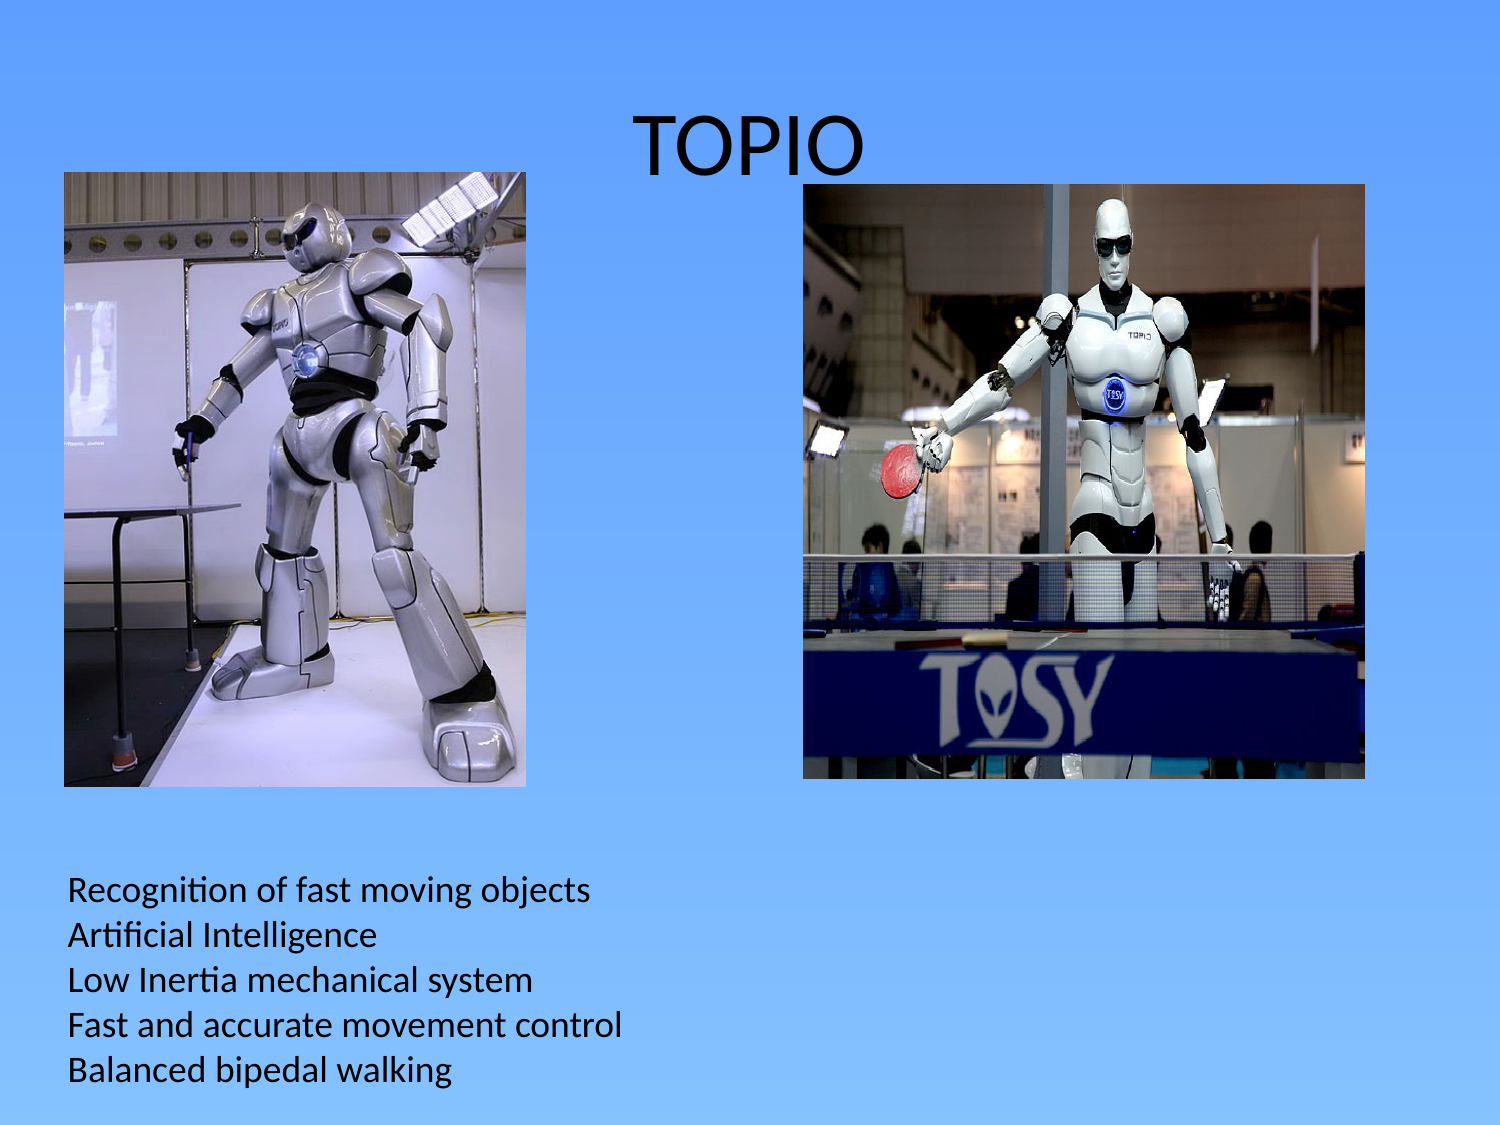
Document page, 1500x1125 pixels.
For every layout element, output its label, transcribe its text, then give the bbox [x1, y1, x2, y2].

text_box Recognition of fast moving objects Artificial Intelligence Low Inertia mechanical system Fast and accurate movement control Balanced bipedal walking [53, 857, 803, 1098]
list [64, 172, 526, 788]
title TOPIO [75, 45, 1425, 233]
picture [802, 184, 1365, 779]
